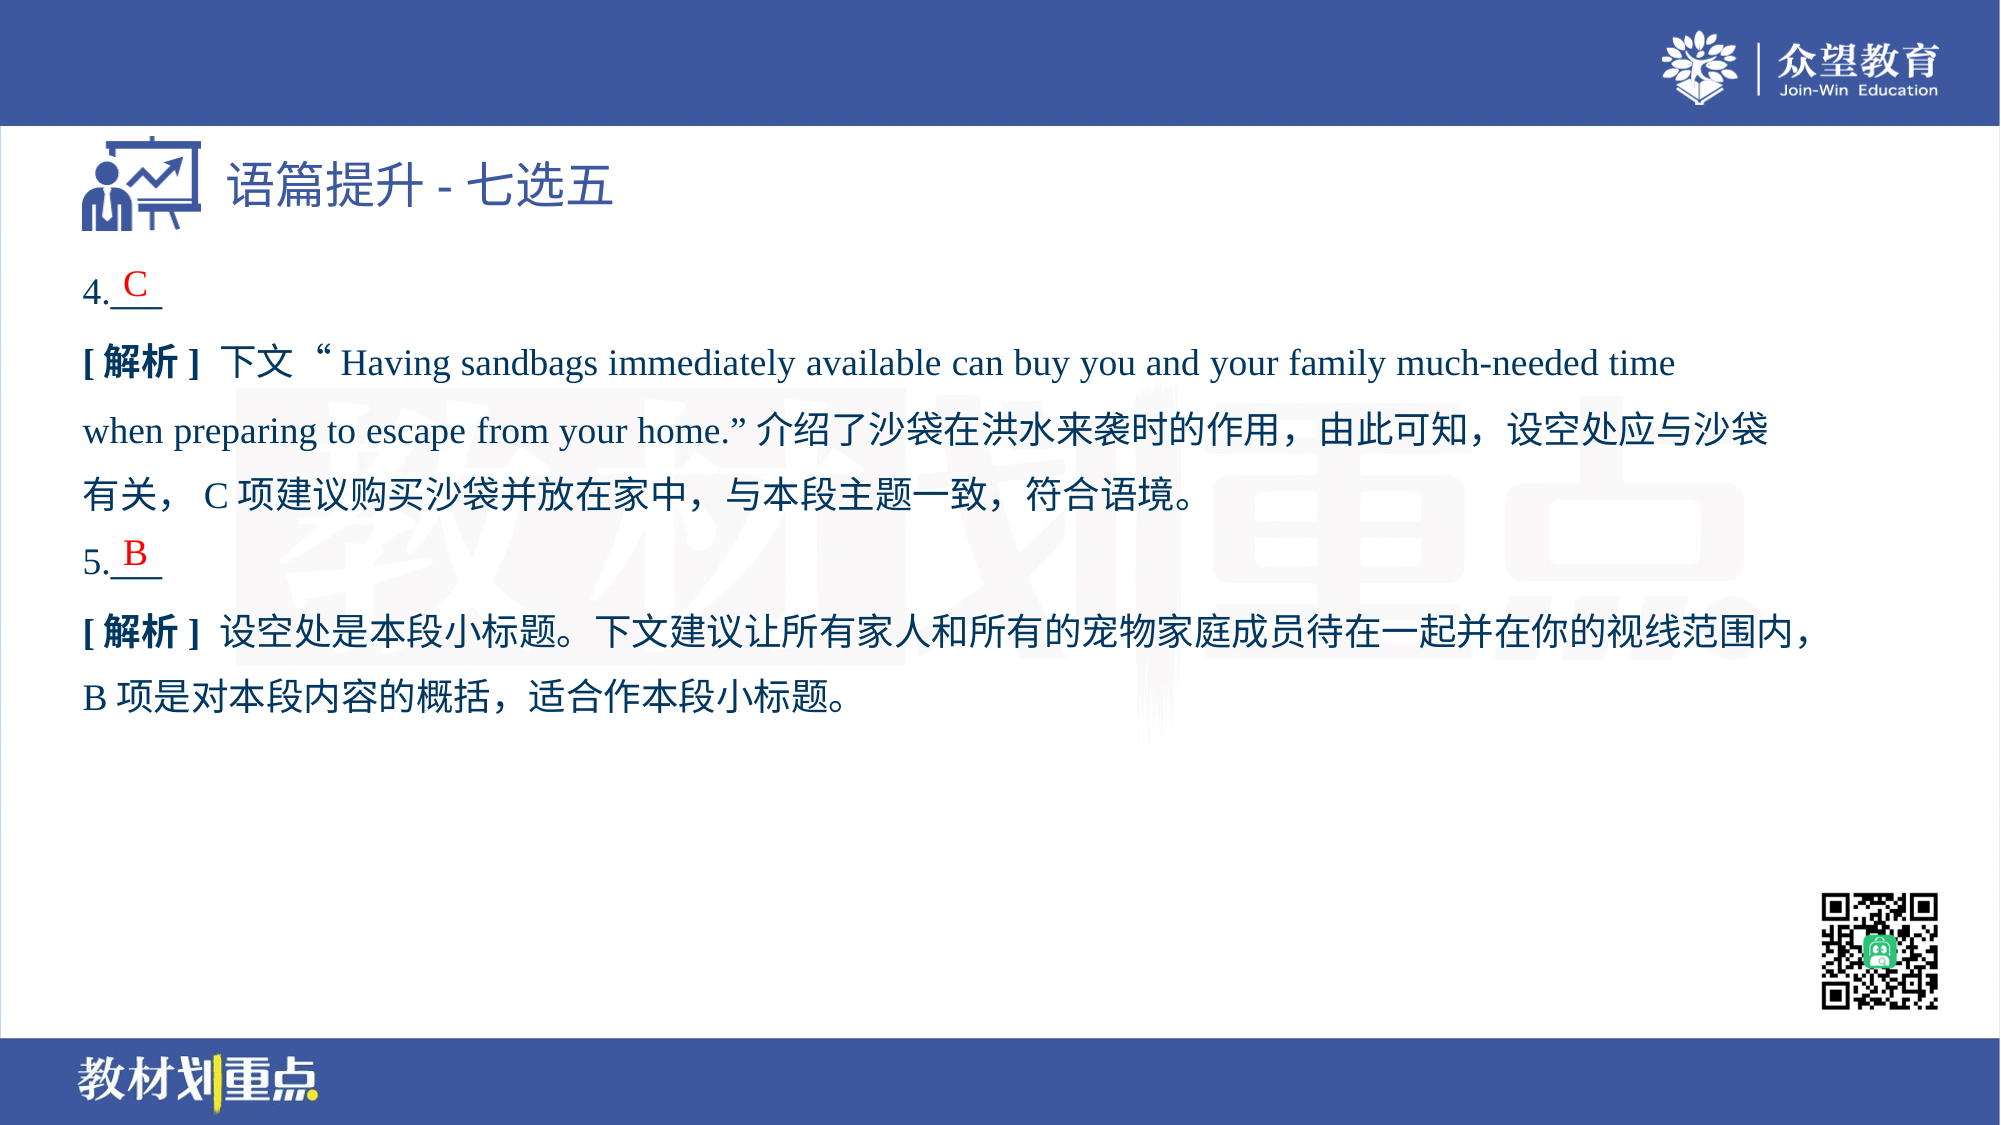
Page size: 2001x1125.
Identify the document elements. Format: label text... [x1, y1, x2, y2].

text_box 5.___ [82, 517, 1817, 575]
picture [0, 0, 2000, 1125]
text_box B [109, 508, 162, 567]
text_box [解析] 设空处是本段小标题。下文建议让所有家人和所有的宠物家庭成员待在一起并在你的视线范围内， B项是对本段内容的概括，适合作本段小标题。 [82, 584, 1817, 712]
text_box 4.___ [82, 247, 1817, 306]
text_box C [109, 238, 162, 298]
text_box [解析] 下文“Having sandbags immediately available can buy you and your family much-needed time when preparing to escape from your home.”介绍了沙袋在洪水来袭时的作用，由此可知，设空处应与沙袋 有关，C项建议购买沙袋并放在家中，与本段主题一致，符合语境。 [82, 313, 1817, 510]
